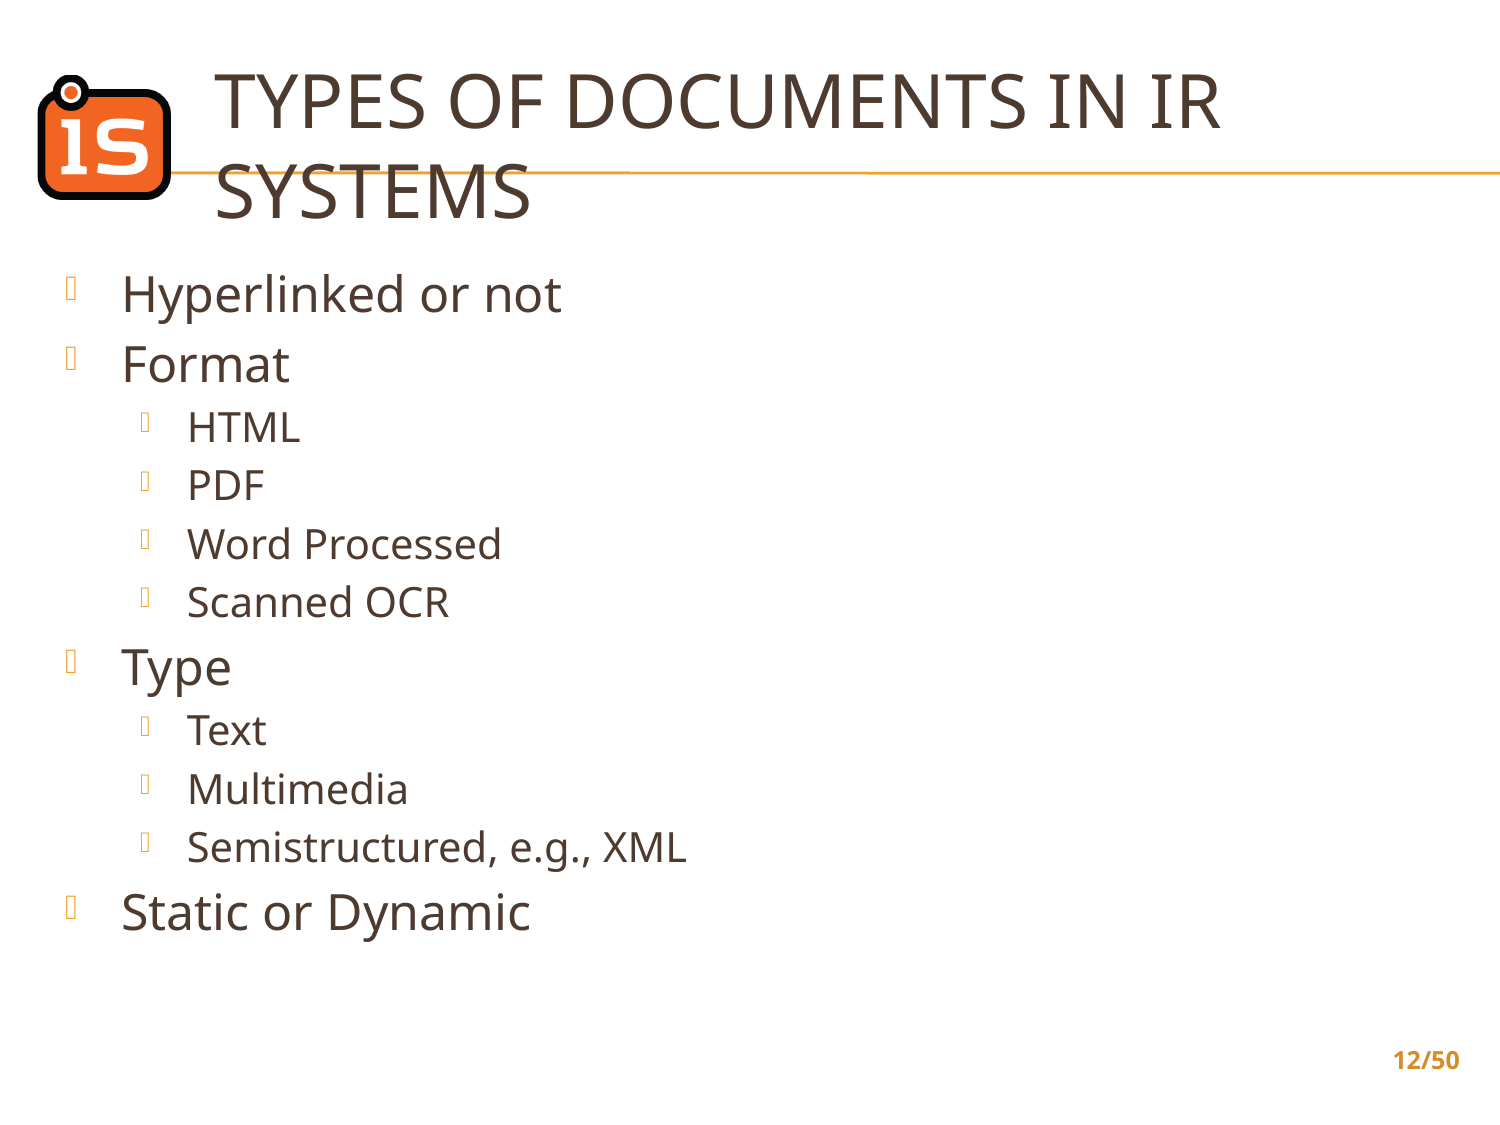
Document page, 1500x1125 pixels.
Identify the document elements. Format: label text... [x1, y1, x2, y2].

list Hyperlinked or not Format HTML PDF Word Processed Scanned OCR Type Text Multimedia Semistructured, e.g., XML Static or Dynamic [49, 254, 1476, 998]
slide_number 12/50 [1350, 1037, 1475, 1079]
title Types of Documents in IR Systems [200, 75, 1475, 213]
picture [37, 75, 171, 200]
